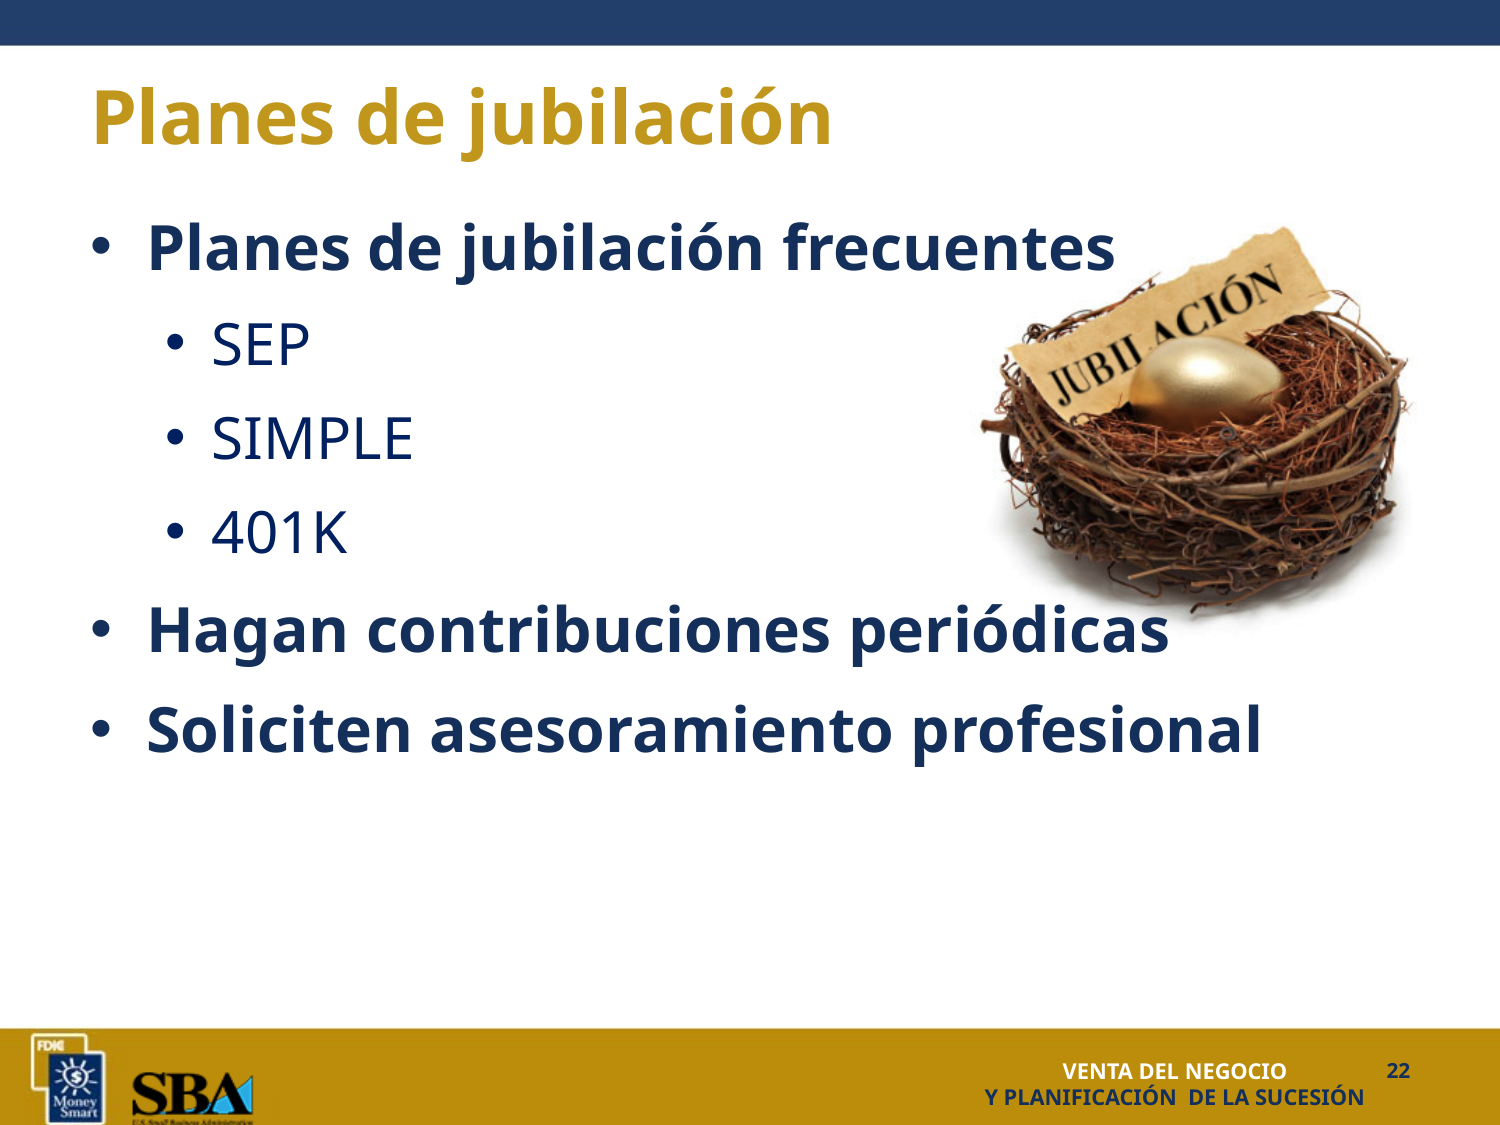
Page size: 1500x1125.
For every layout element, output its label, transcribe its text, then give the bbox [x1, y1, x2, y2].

title Planes de jubilación [74, 62, 1426, 163]
picture [0, 0, 1500, 1125]
list Planes de jubilación frecuentes SEP SIMPLE 401K Hagan contribuciones periódicas Soliciten asesoramiento profesional [74, 199, 1426, 901]
